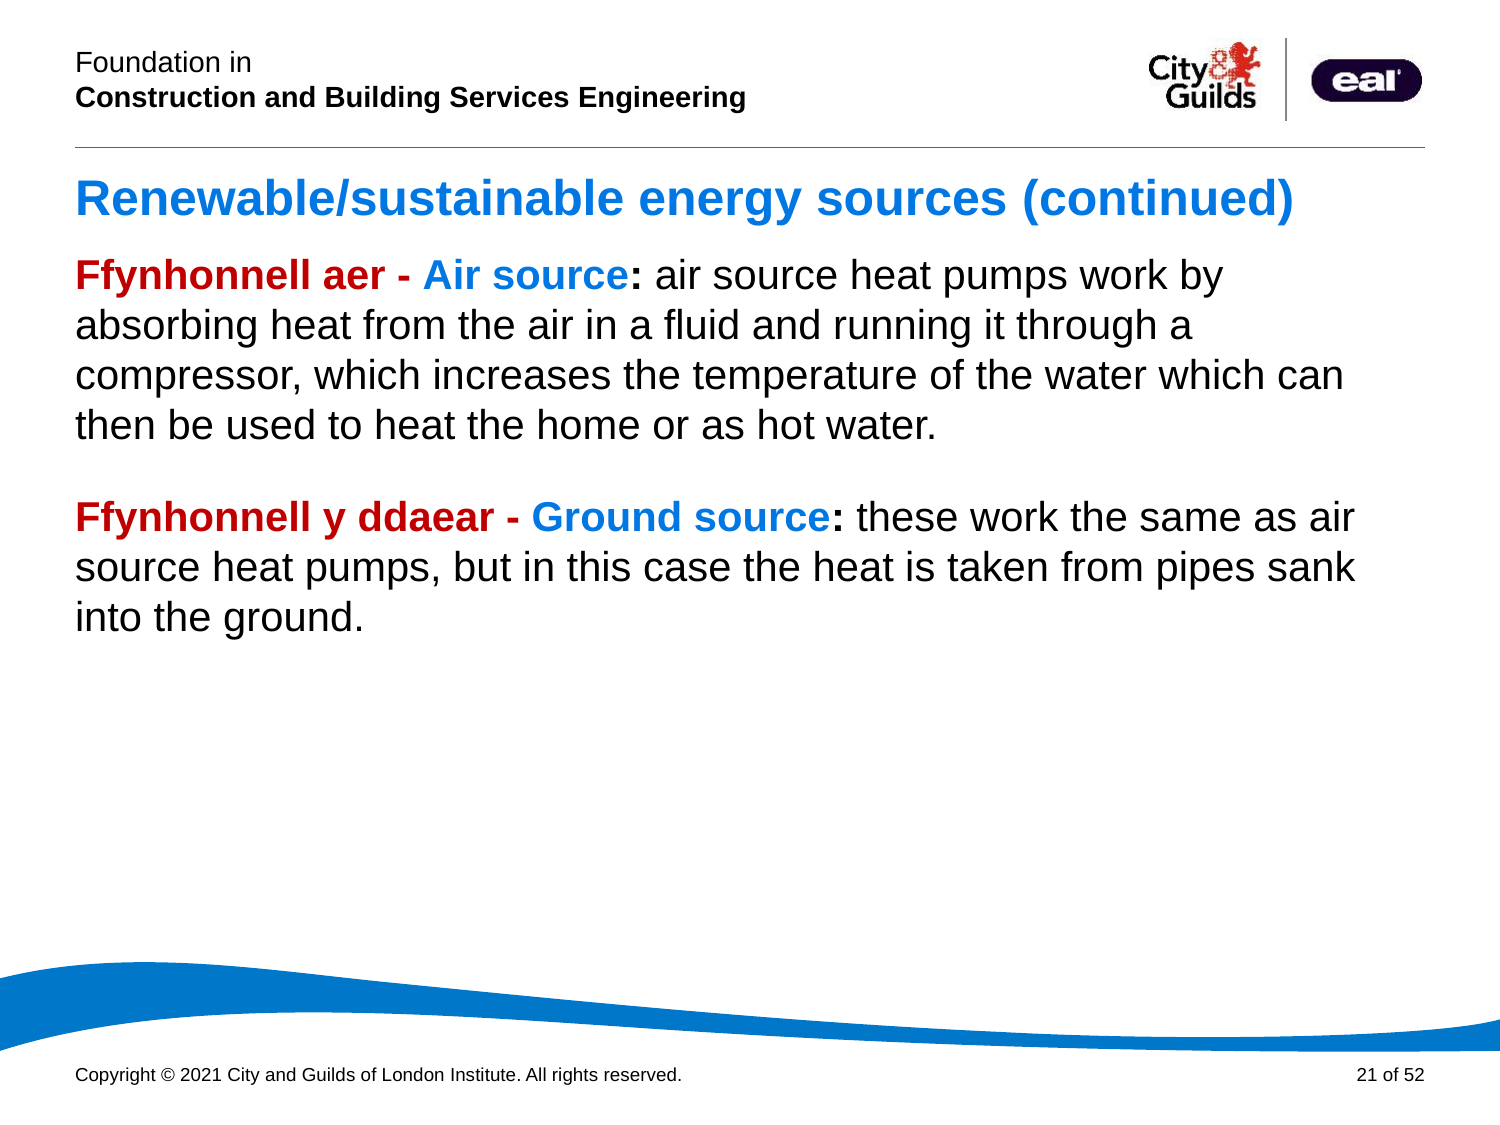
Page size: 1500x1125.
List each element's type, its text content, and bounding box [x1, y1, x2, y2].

title Renewable/sustainable energy sources (continued) [74, 165, 1426, 229]
picture [1149, 38, 1422, 121]
list Ffynhonnell aer - Air source: air source heat pumps work by absorbing heat from the air in a fluid and running it through a compressor, which increases the temperature of the water which can then be used to heat the home or as hot water. Ffynhonnell y ddaear - Ground source: these work the same as air source heat pumps, but in this case the heat is taken from pipes sank into the ground. [74, 247, 1389, 946]
